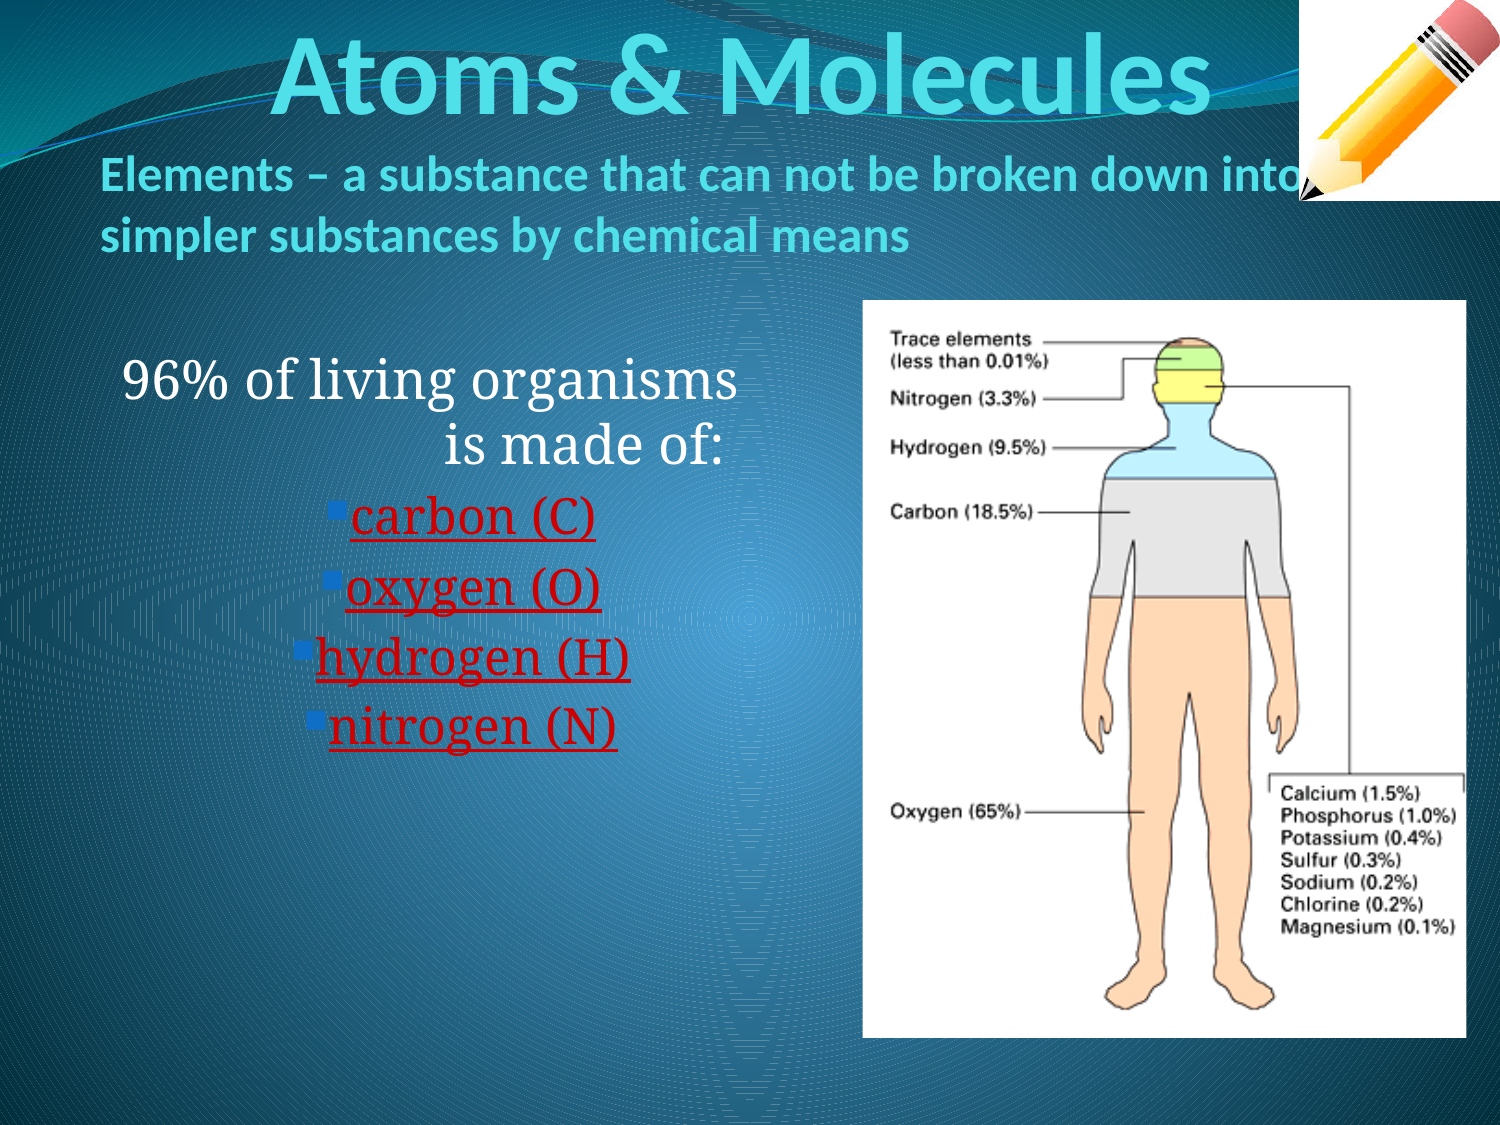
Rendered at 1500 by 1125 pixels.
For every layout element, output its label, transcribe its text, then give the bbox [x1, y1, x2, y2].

picture [1298, 0, 1500, 201]
title Atoms & Molecules [99, 0, 1296, 137]
text_box Elements – a substance that can not be broken down into simpler substances by chemical means [99, 137, 1375, 263]
text_box 96% of living organisms is made of: carbon (C) oxygen (O) hydrogen (H) nitrogen (N) [99, 337, 750, 1063]
picture [862, 299, 1467, 1038]
